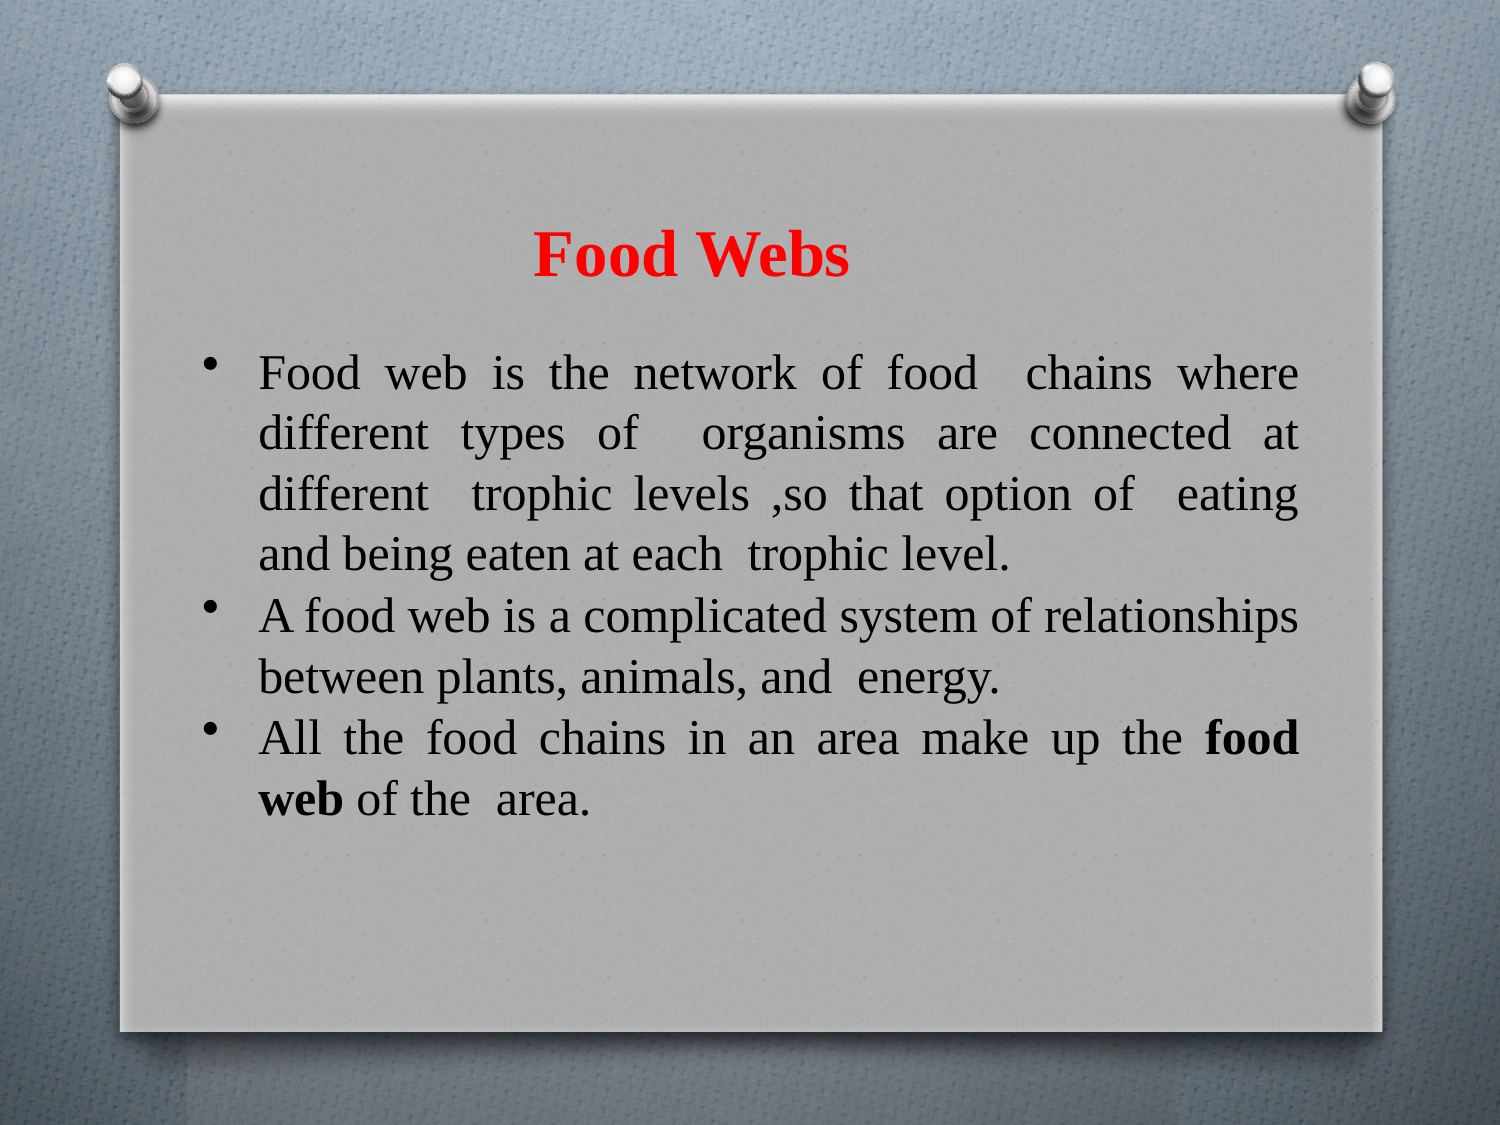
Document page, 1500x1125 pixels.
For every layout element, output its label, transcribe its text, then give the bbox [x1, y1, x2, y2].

text_box Food Webs [437, 207, 946, 290]
picture [1317, 35, 1439, 156]
picture [75, 29, 198, 153]
text_box Food web is the network of food chains where different types of organisms are connected at different trophic levels ,so that option of eating and being eaten at each trophic level. A food web is a complicated system of relationships between plants, animals, and energy. All the food chains in an area make up the food web of the area. [200, 337, 1300, 887]
